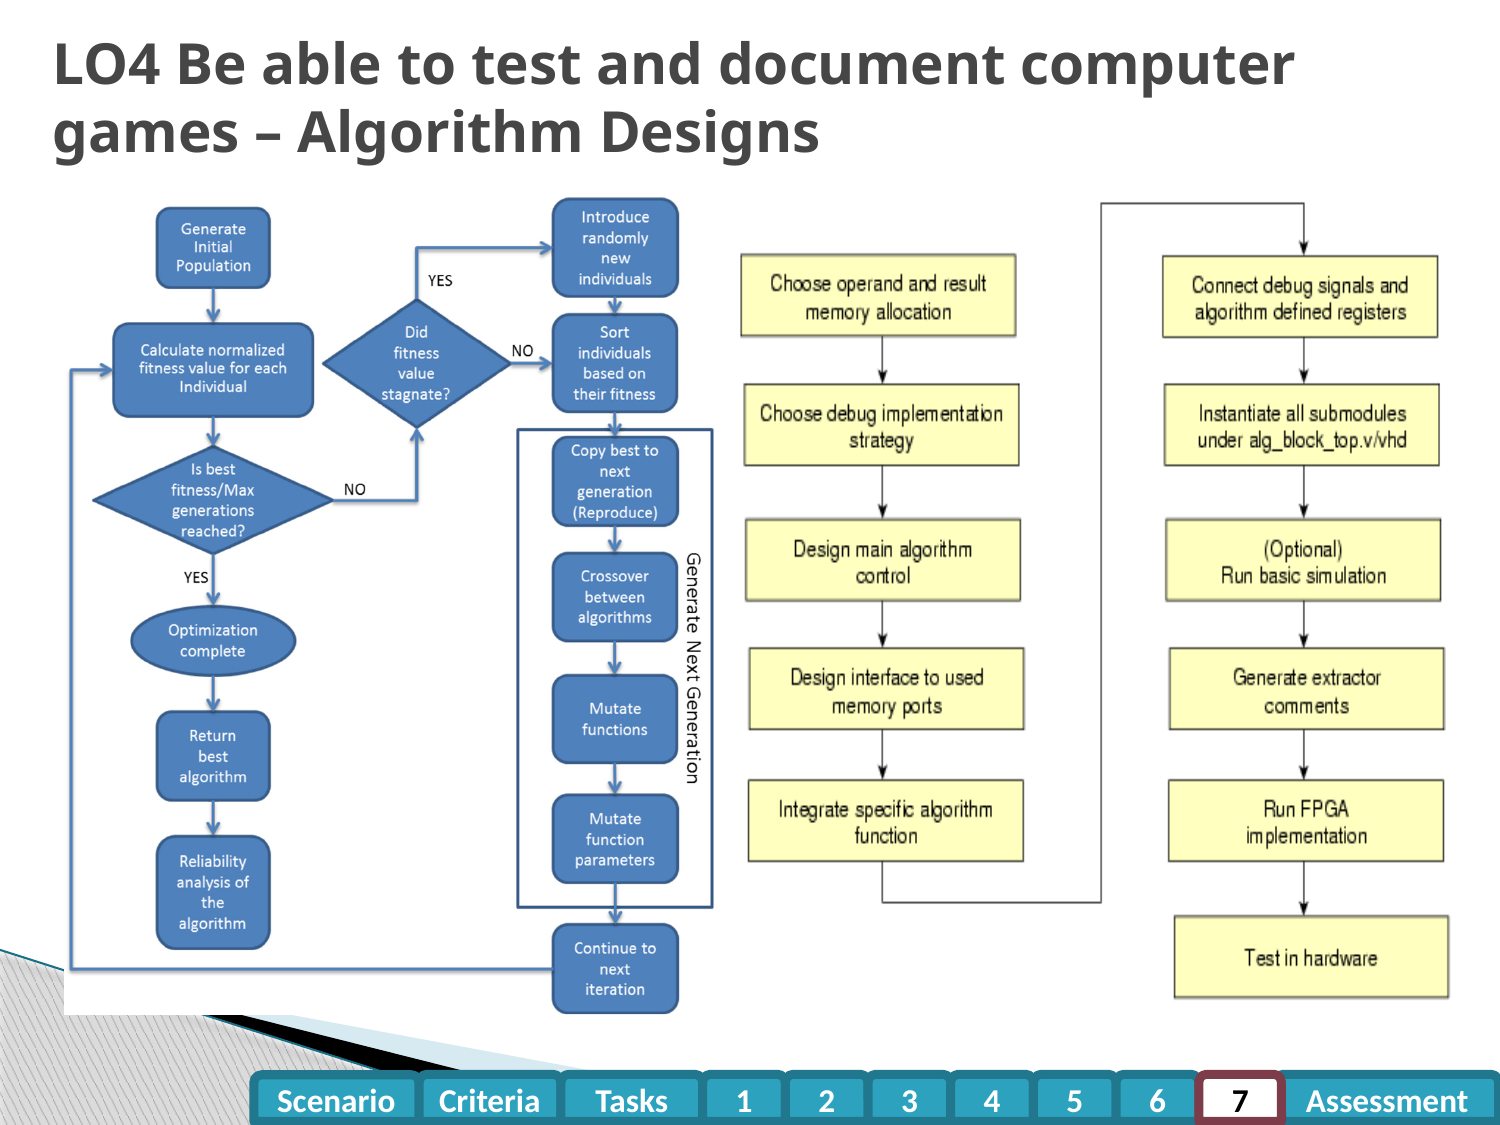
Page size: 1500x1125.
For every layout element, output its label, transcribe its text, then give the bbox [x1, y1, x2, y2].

text_box 3 [863, 1069, 950, 1125]
title LO4 Be able to test and document computer games – Algorithm Designs [37, 19, 1471, 173]
text_box Tasks [556, 1069, 702, 1125]
text_box 1 [698, 1069, 785, 1125]
picture [64, 196, 715, 1015]
text_box Assessment [1279, 1069, 1500, 1125]
text_box Criteria [414, 1069, 560, 1125]
text_box 4 [946, 1069, 1033, 1125]
text_box 2 [780, 1069, 868, 1125]
text_box 7 [1194, 1069, 1287, 1125]
picture [726, 184, 1466, 1019]
text_box Scenario [249, 1070, 419, 1125]
text_box 6 [1111, 1069, 1198, 1125]
text_box 5 [1028, 1069, 1116, 1125]
